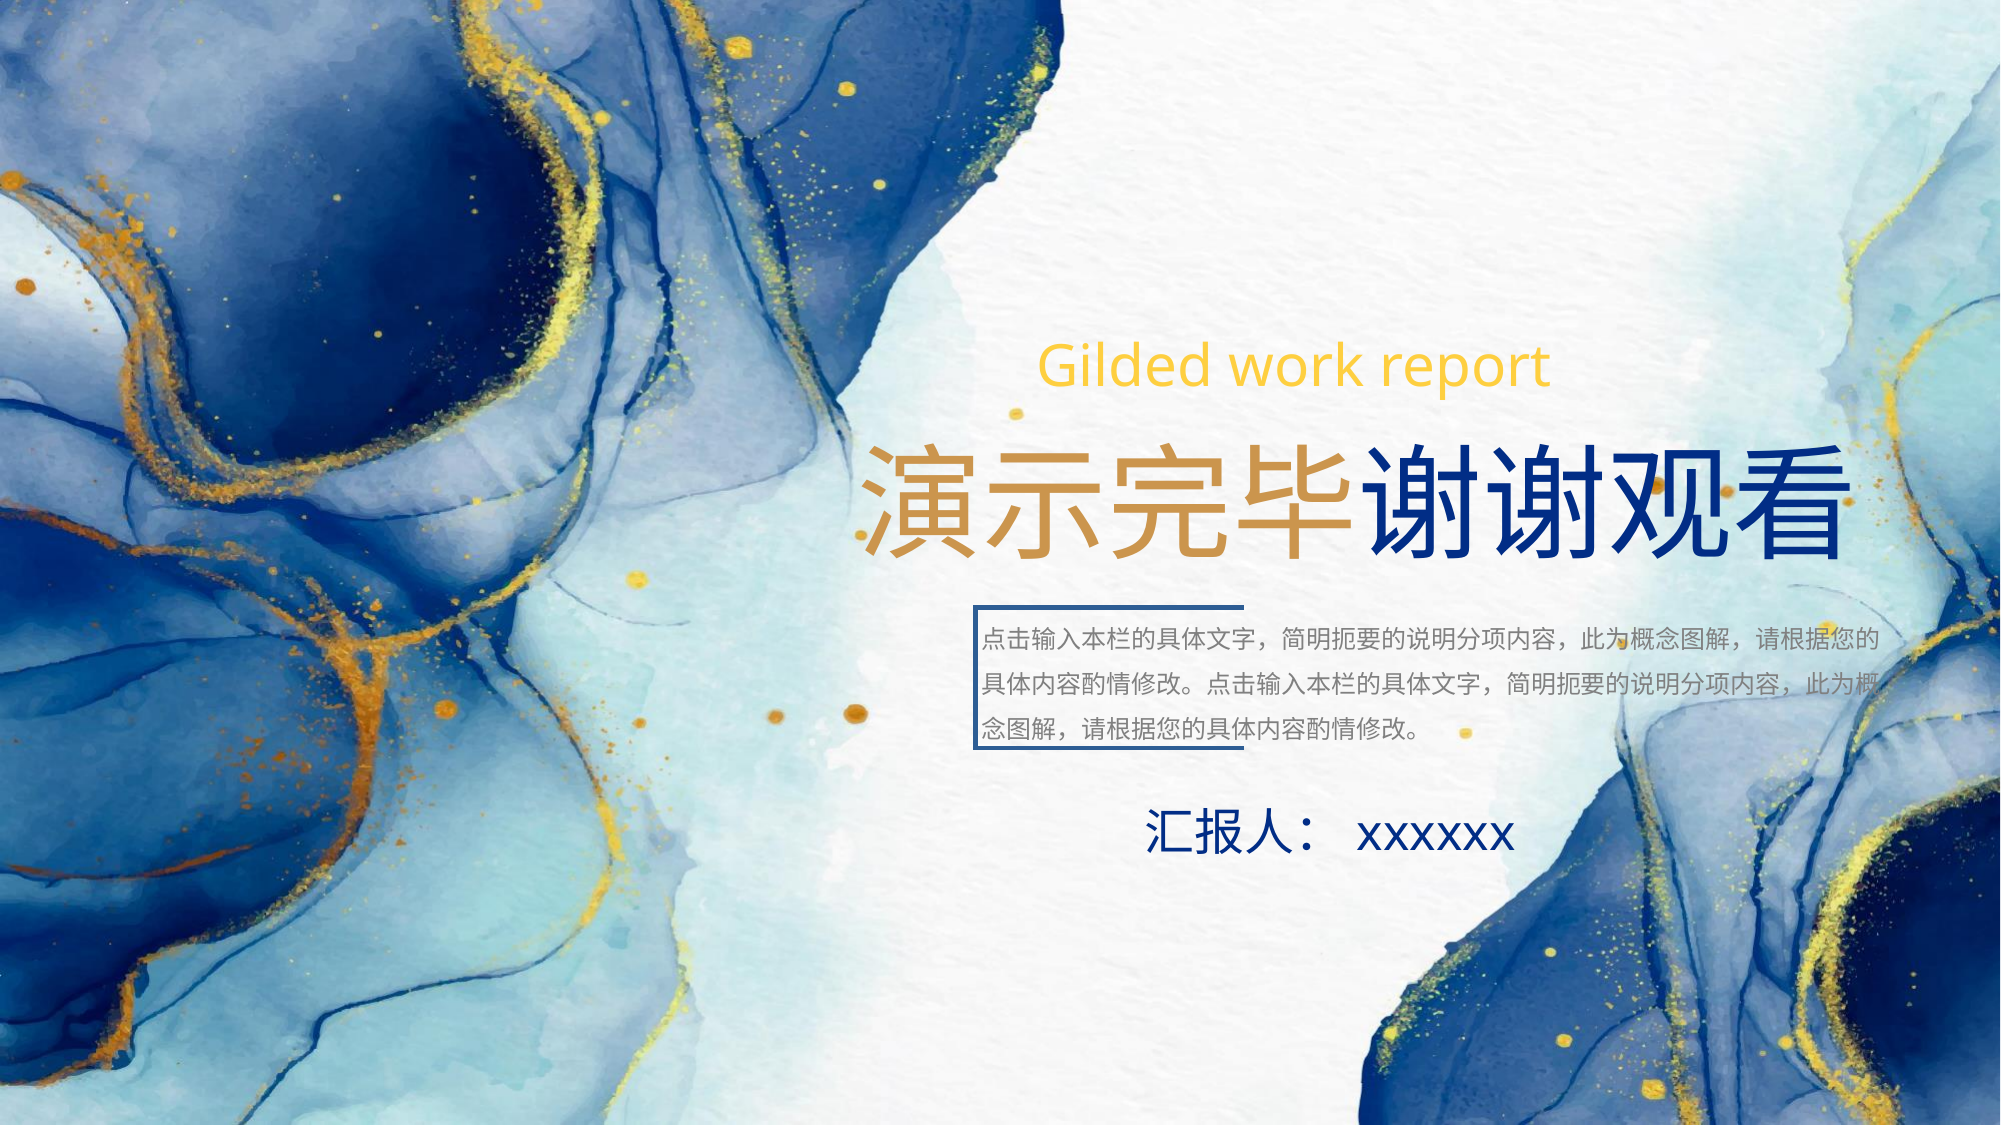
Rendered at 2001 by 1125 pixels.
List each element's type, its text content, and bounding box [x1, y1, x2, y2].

text_box 演示完毕谢谢观看 [842, 417, 1886, 583]
text_box 点击输入本栏的具体文字，简明扼要的说明分项内容，此为概念图解，请根据您的具体内容酌情修改。点击输入本栏的具体文字，简明扼要的说明分项内容，此为概念图解，请根据您的具体内容酌情修改。 [966, 601, 1902, 796]
text_box Gilded work report [1021, 321, 1648, 406]
text_box 汇报人：xxxxxx [1051, 793, 1609, 869]
picture [0, 0, 2001, 1125]
